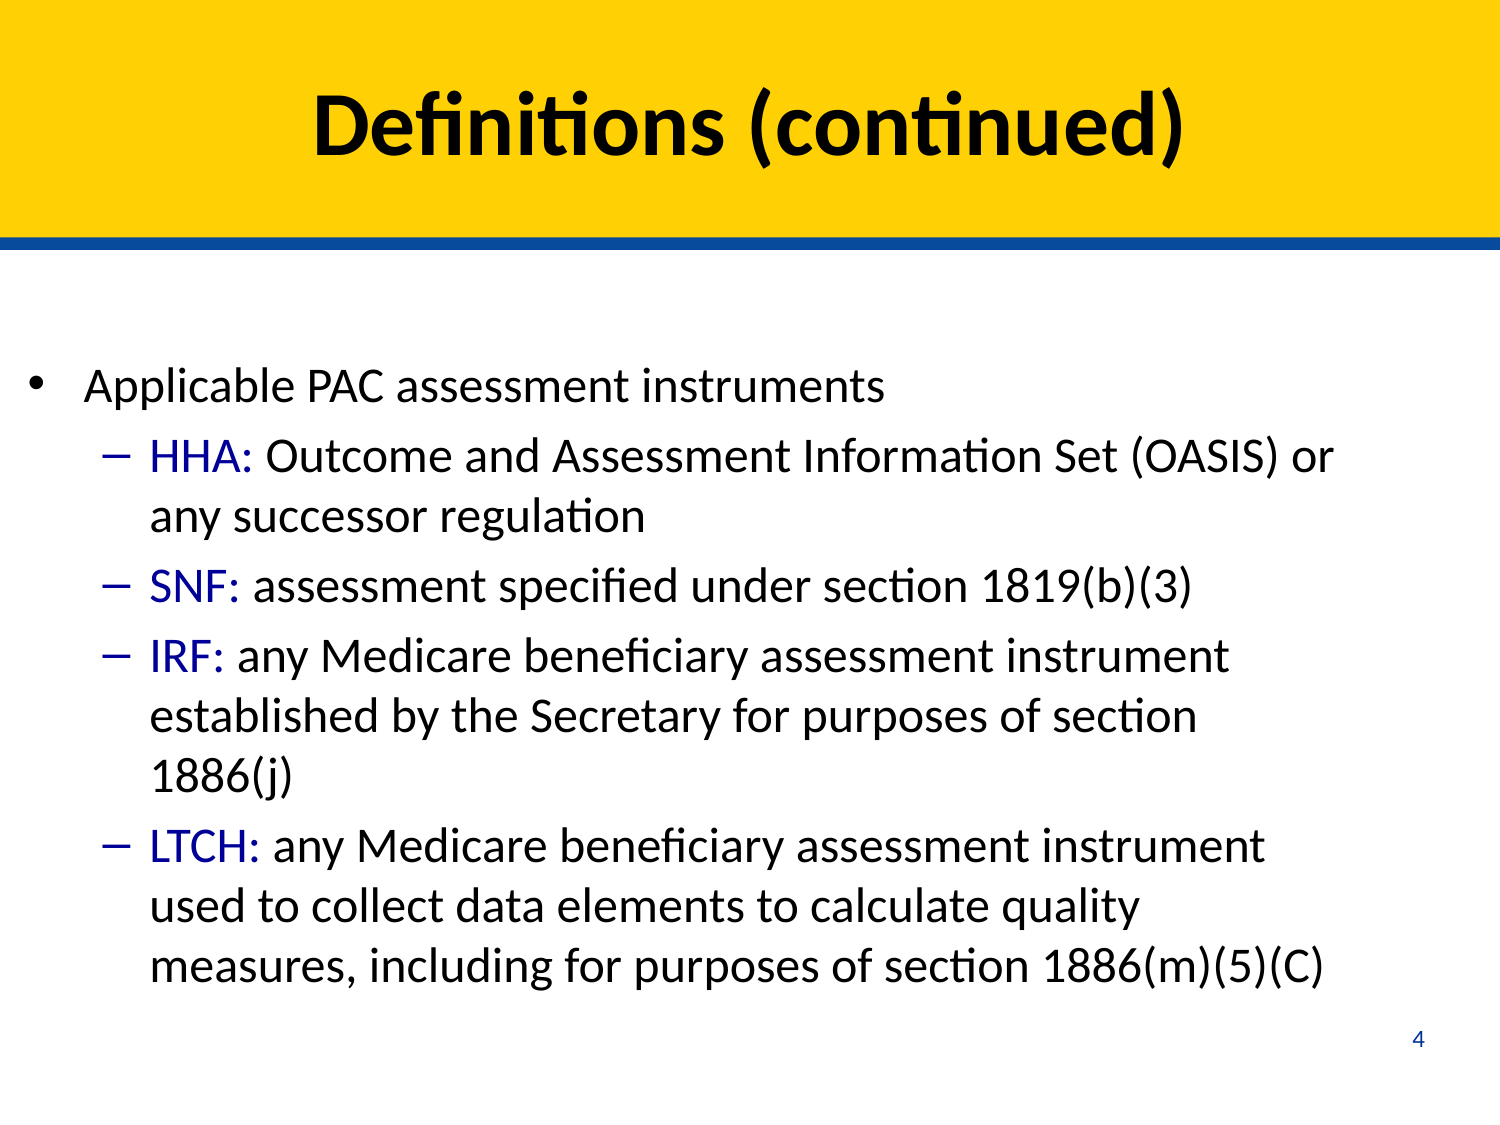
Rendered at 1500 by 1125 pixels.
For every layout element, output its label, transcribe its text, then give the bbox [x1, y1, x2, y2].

title Definitions (continued) [0, 0, 1500, 238]
slide_number 4 [1374, 999, 1463, 1075]
list Applicable PAC assessment instruments HHA: Outcome and Assessment Information Set (OASIS) or any successor regulation SNF: assessment specified under section 1819(b)(3) IRF: any Medicare beneficiary assessment instrument established by the Secretary for purposes of section 1886(j) LTCH: any Medicare beneficiary assessment instrument used to collect data elements to calculate quality measures, including for purposes of section 1886(m)(5)(C) [12, 275, 1363, 1018]
